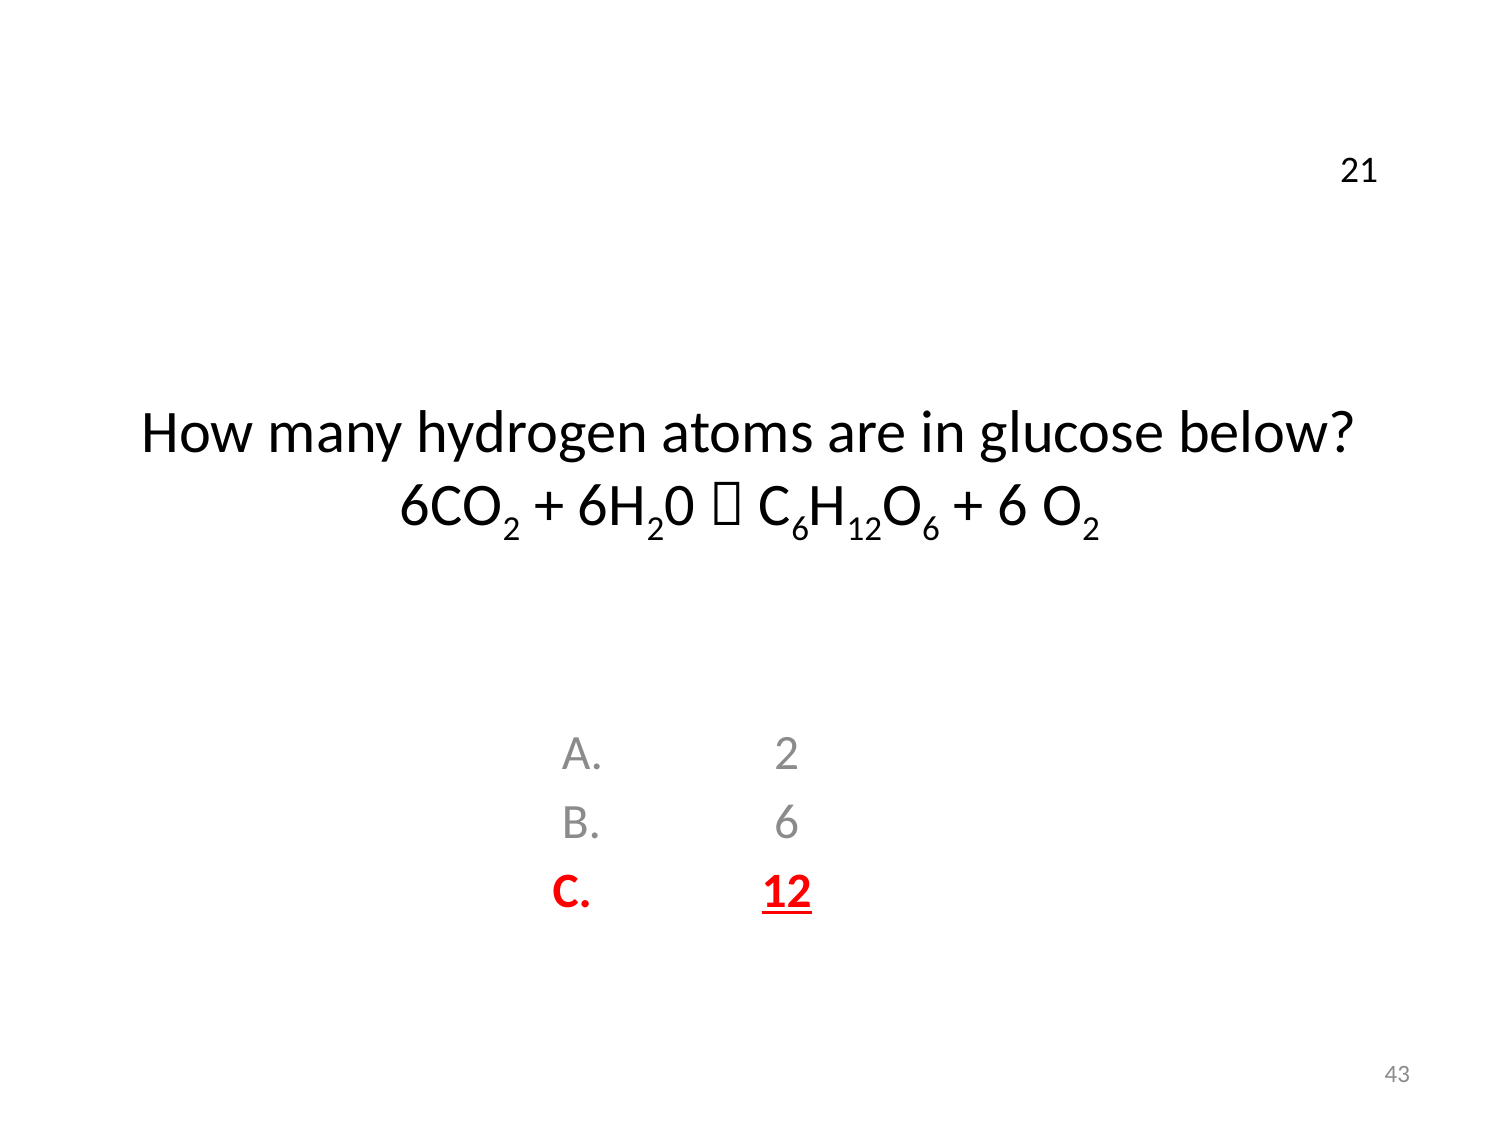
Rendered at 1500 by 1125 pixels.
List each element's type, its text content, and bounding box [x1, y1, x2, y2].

slide_number 43 [1074, 1042, 1425, 1103]
text_box 21 [1325, 137, 1394, 198]
title How many hydrogen atoms are in glucose below? 6CO2 + 6H20  C6H12O6 + 6 O2 [112, 349, 1388, 591]
subtitle 2 6 12 [225, 712, 1275, 925]
